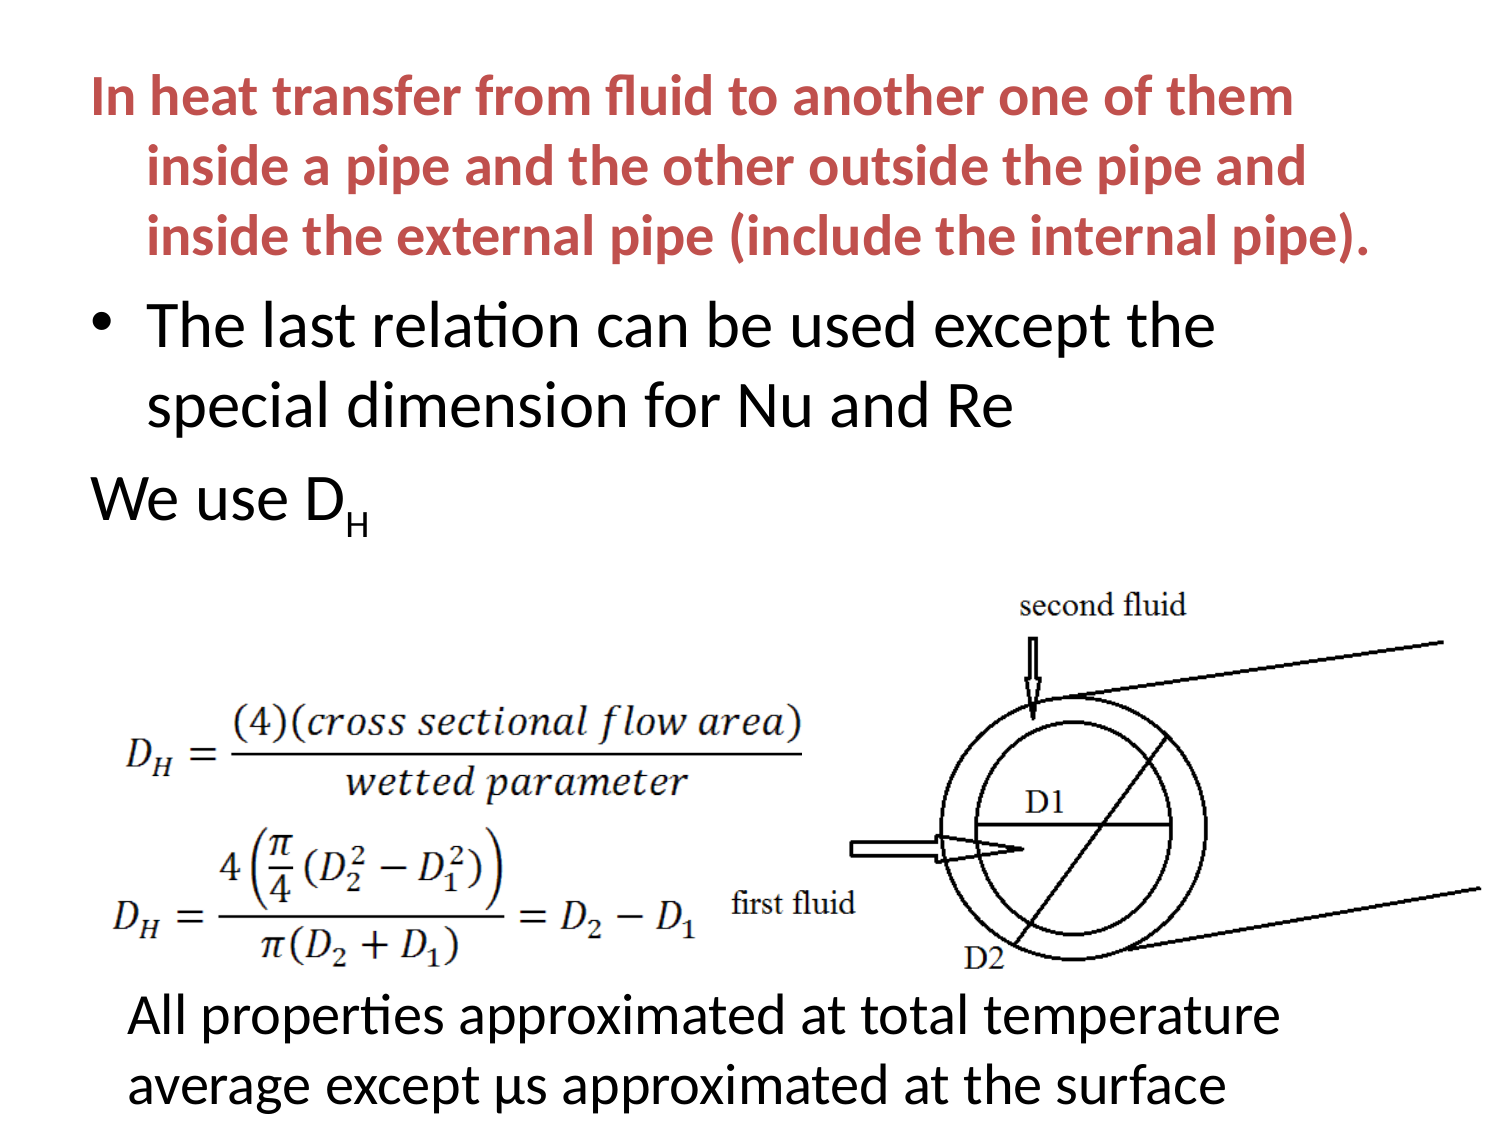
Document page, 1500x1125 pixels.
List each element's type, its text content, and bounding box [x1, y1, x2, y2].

text_box All properties approximated at total temperature average except µs approximated at the surface [112, 983, 1450, 1124]
list In heat transfer from fluid to another one of them inside a pipe and the other outside the pipe and inside the external pipe (include the internal pipe). The last relation can be used except the special dimension for Nu and Re We use DH [75, 50, 1425, 1005]
picture [112, 537, 1500, 1071]
